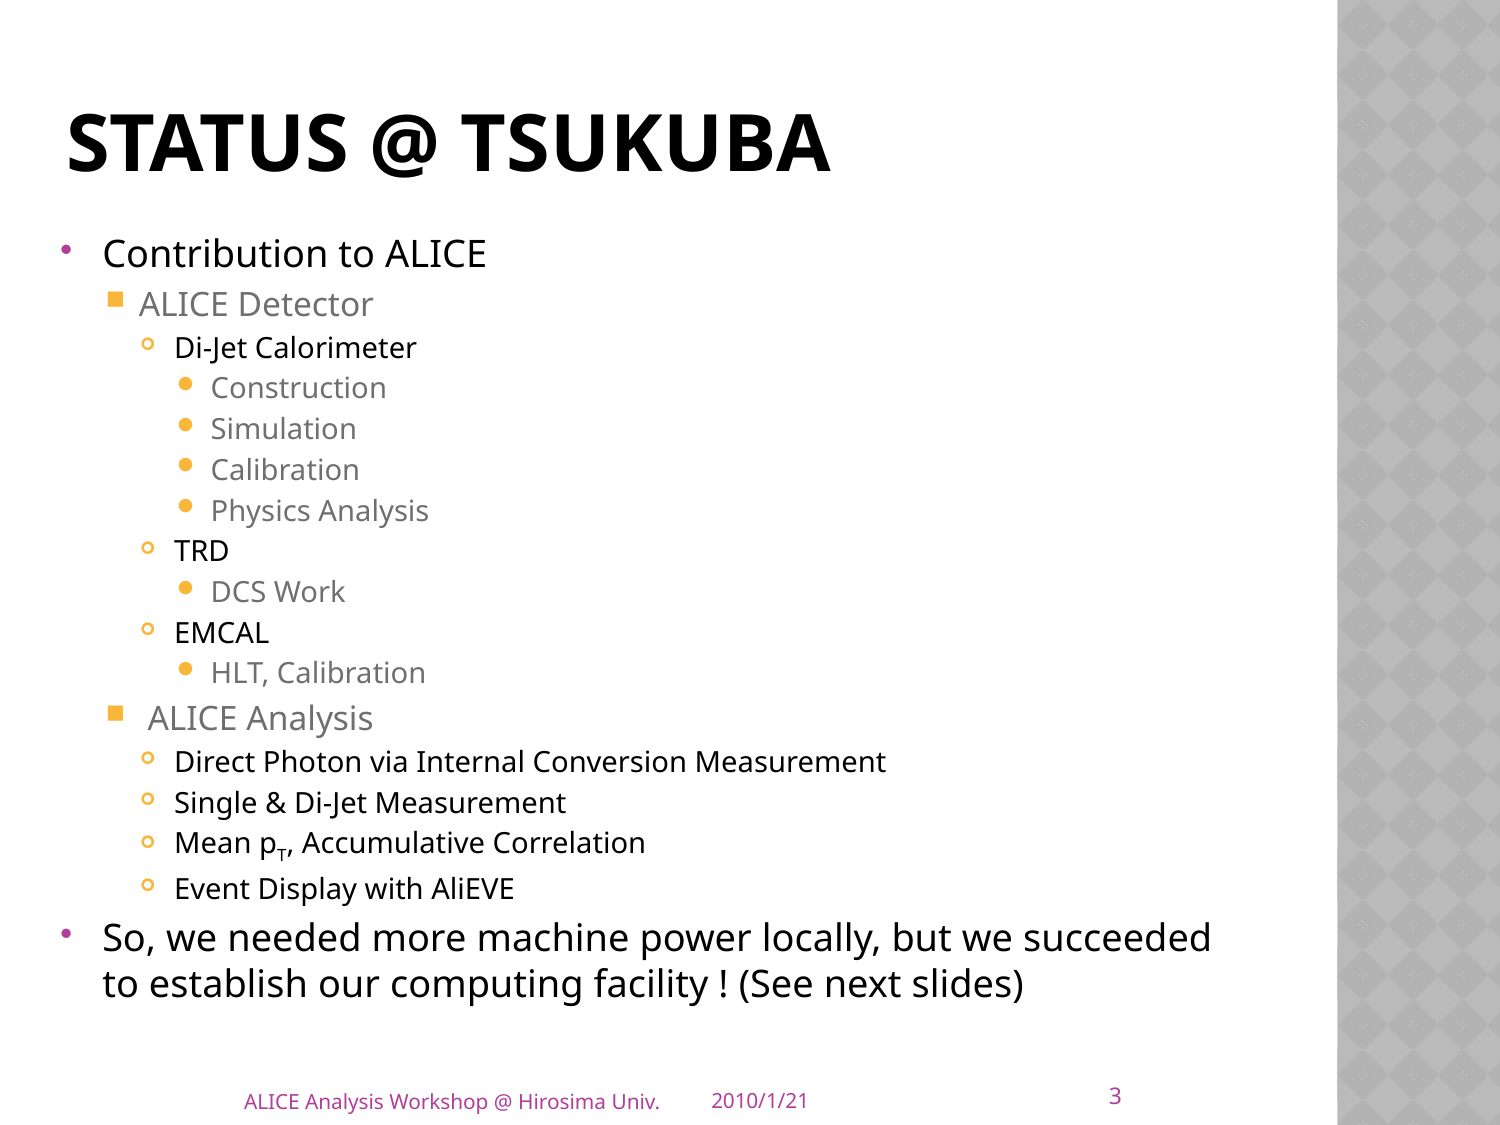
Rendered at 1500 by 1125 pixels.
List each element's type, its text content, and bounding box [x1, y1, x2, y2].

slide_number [696, 1075, 1025, 1113]
footer ALICE Analysis Workshop @ Hirosima Univ. [75, 1075, 675, 1114]
slide_number 3 [1025, 1075, 1122, 1113]
list Contribution to ALICE ALICE Detector Di-Jet Calorimeter Construction Simulation Calibration Physics Analysis TRD DCS Work EMCAL HLT, Calibration ALICE Analysis Direct Photon via Internal Conversion Measurement Single & Di-Jet Measurement Mean pT, Accumulative Correlation Event Display with AliEVE So, we needed more machine power locally, but we succeeded to establish our computing facility ! (See next slides) [46, 222, 1235, 1043]
title Status @ Tsukuba [58, 0, 1247, 188]
